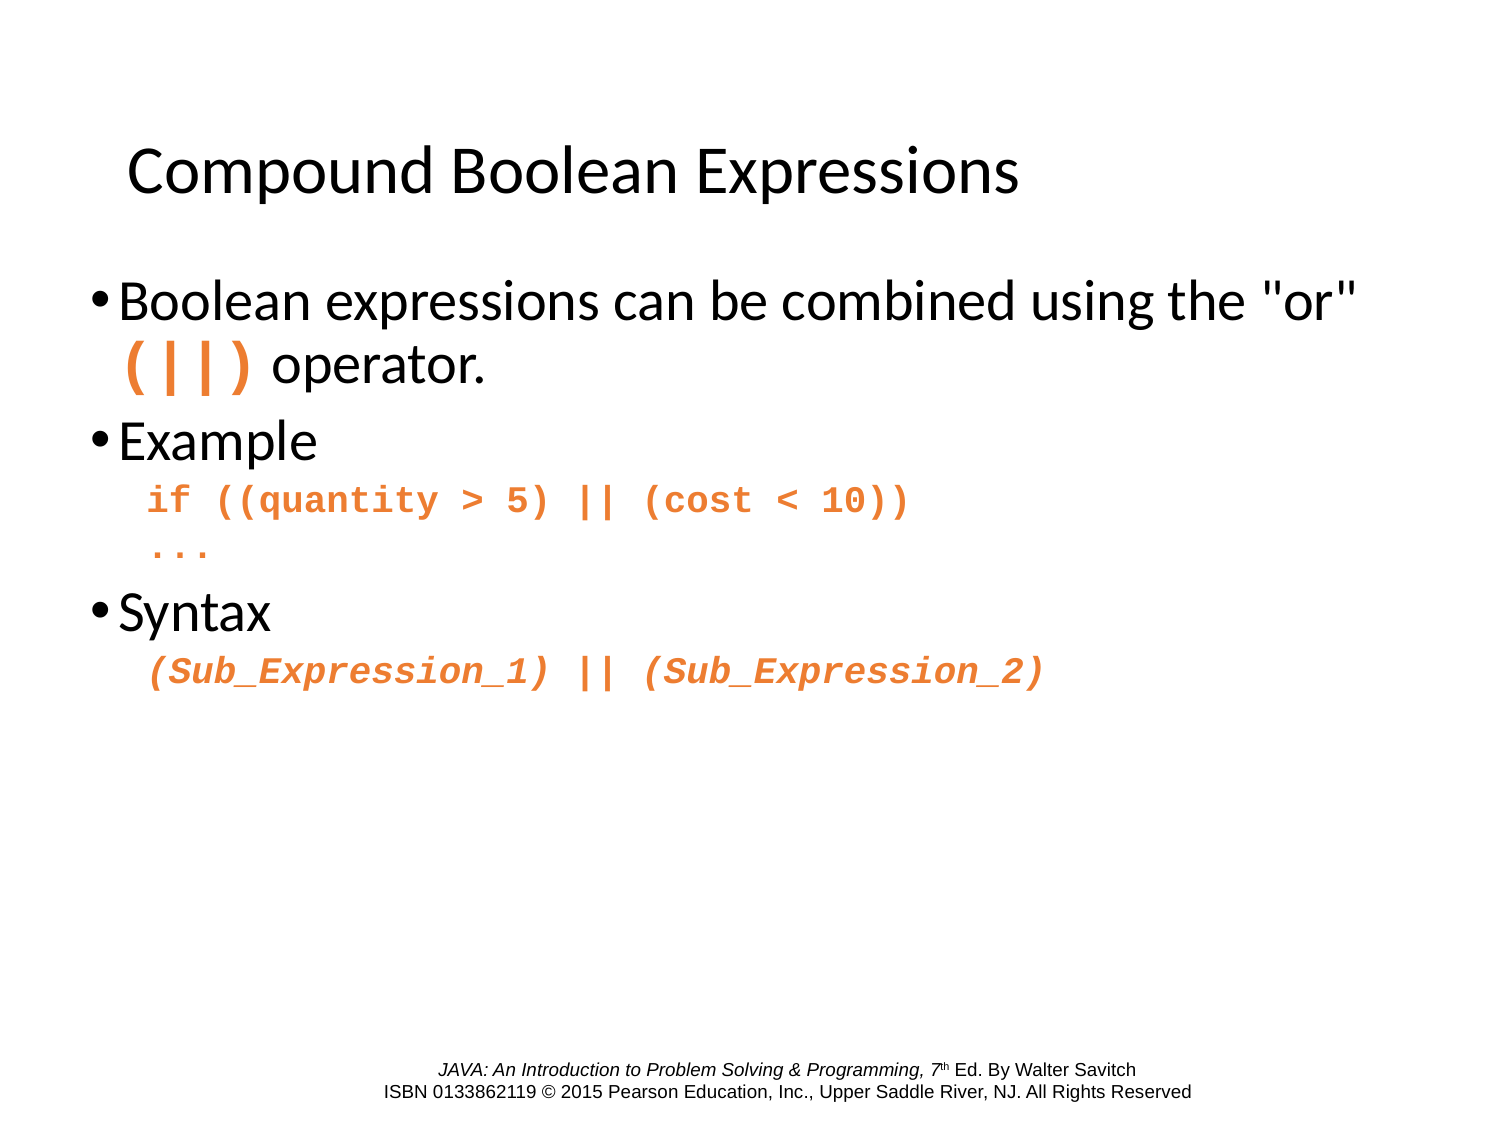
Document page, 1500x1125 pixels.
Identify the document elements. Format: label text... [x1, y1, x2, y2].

list Boolean expressions can be combined using the "or" (||) operator. Example if ((quantity > 5) || (cost < 10)) ... Syntax (Sub_Expression_1) || (Sub_Expression_2) [75, 262, 1425, 993]
title Compound Boolean Expressions [112, 108, 1500, 234]
